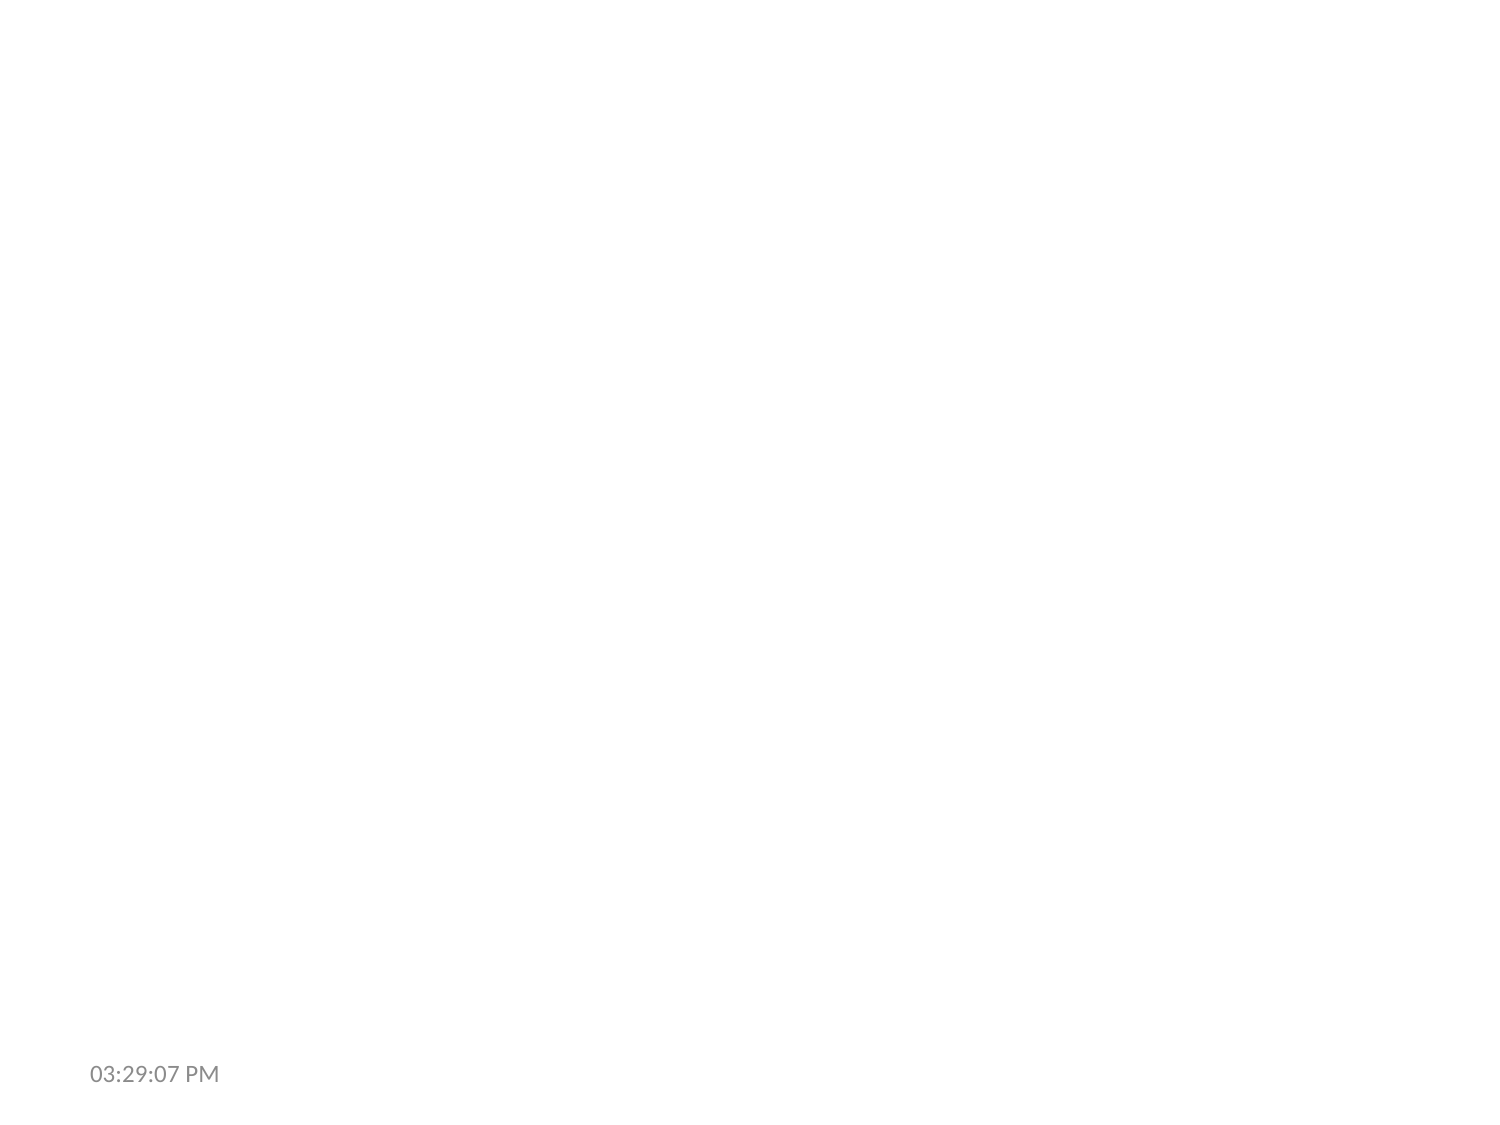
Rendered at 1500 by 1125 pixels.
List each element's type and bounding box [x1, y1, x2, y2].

slide_number [75, 1042, 425, 1103]
